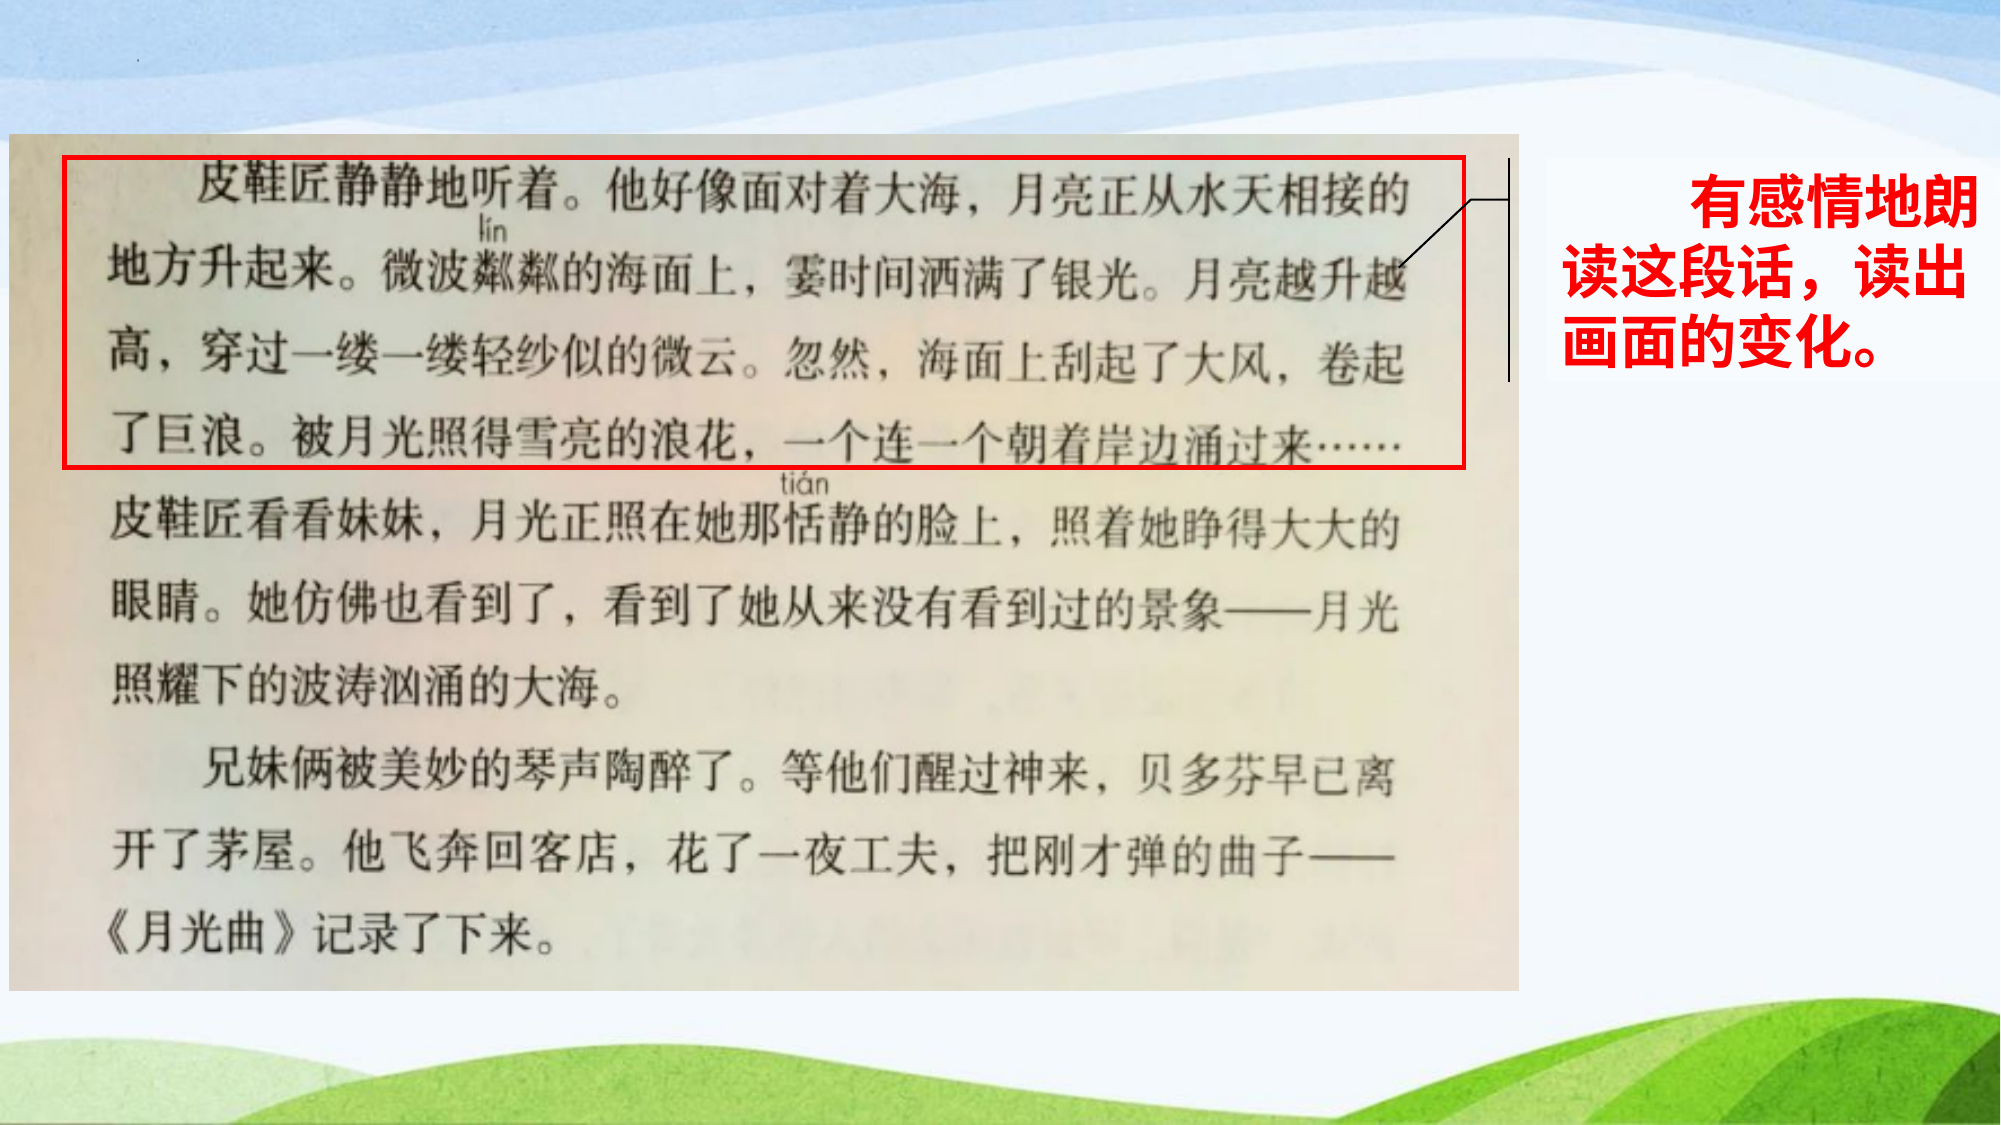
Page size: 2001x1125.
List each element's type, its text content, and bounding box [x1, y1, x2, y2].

text_box 有感情地朗读这段话，读出画面的变化。 [1547, 158, 2000, 382]
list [9, 134, 1519, 991]
picture [0, 0, 2001, 1125]
